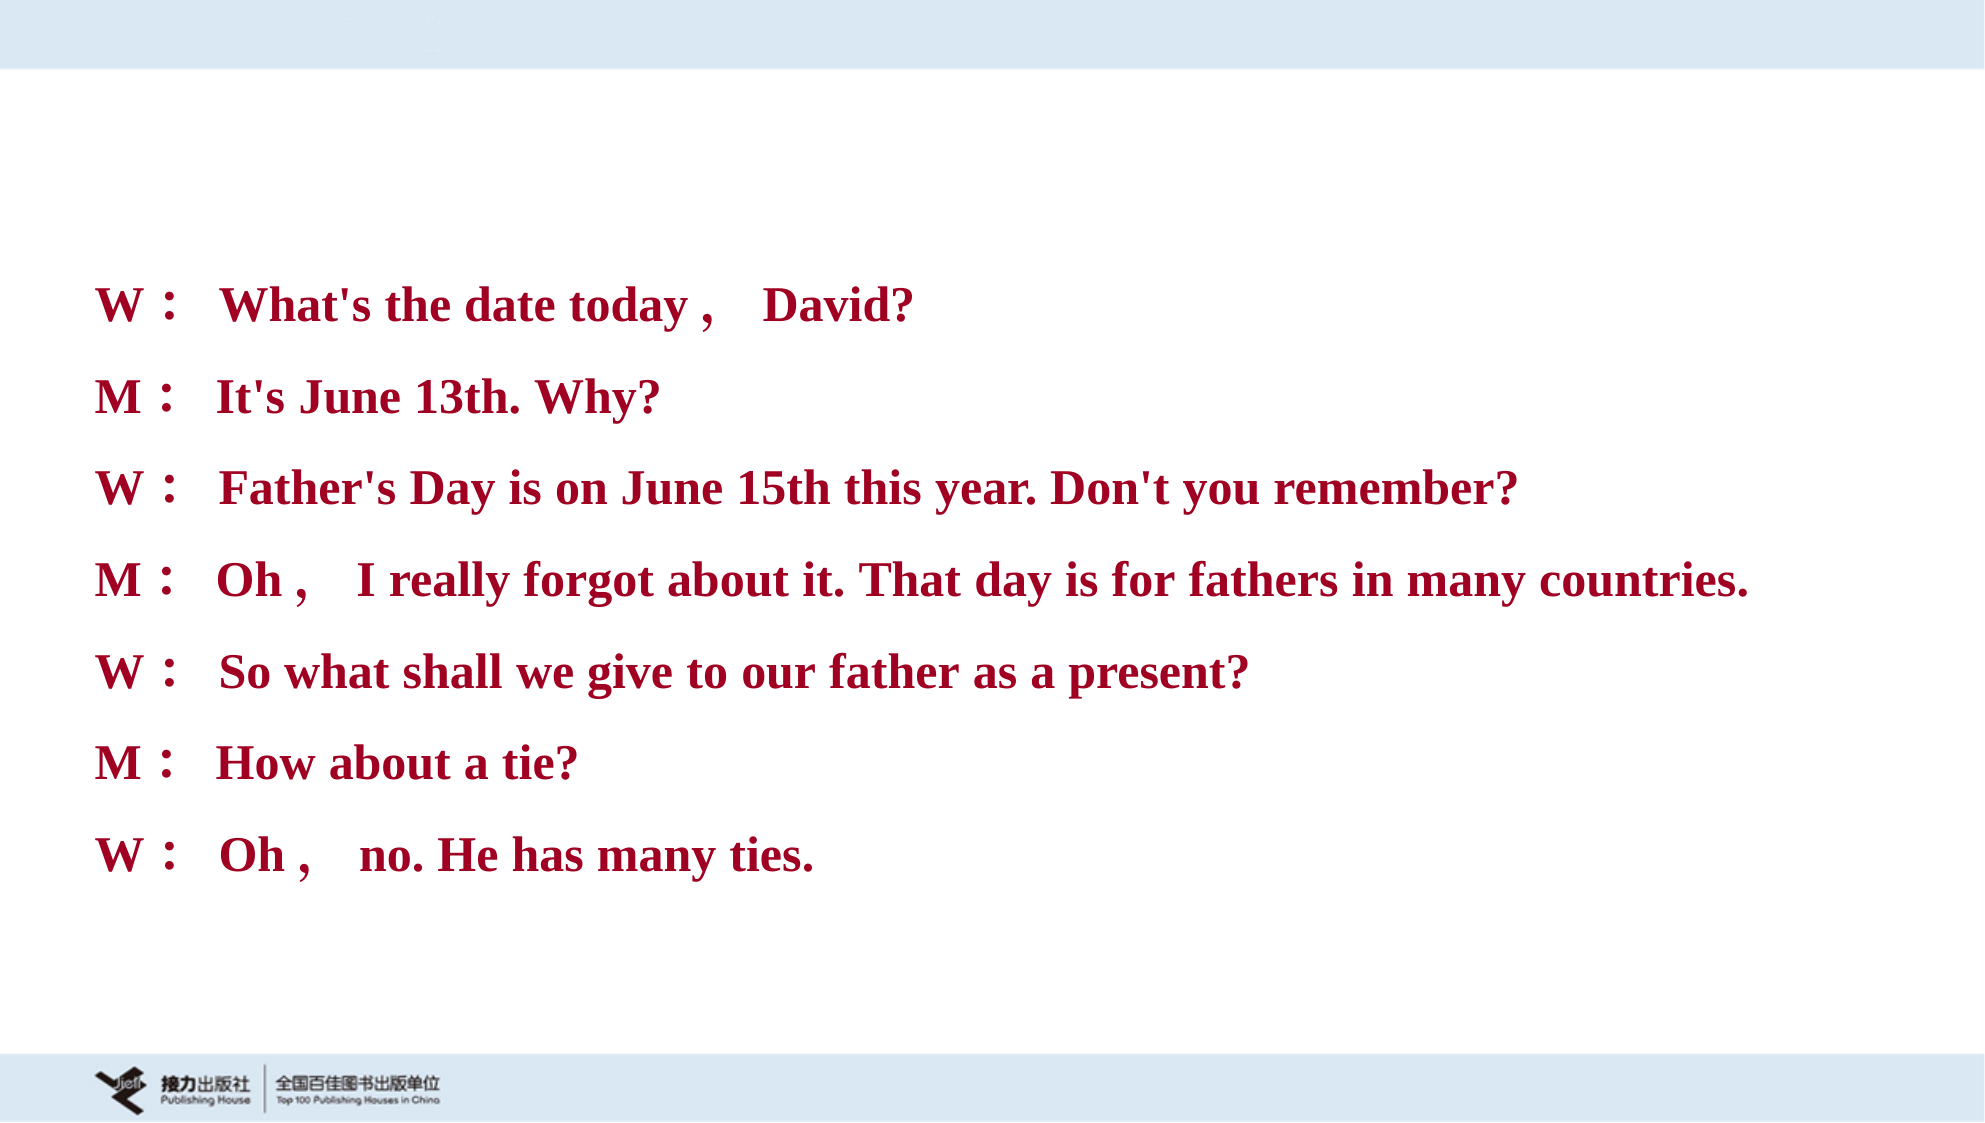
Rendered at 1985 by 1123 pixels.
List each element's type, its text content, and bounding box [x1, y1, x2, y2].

text_box W：What's the date today，David? M：It's June 13th. Why? W：Father's Day is on June 15th this year. Don't you remember? M：Oh，I really forgot about it. That day is for fathers in many countries. W：So what shall we give to our father as a present? M：How about a tie? W：Oh，no. He has many ties. [94, 239, 1892, 882]
picture [0, 0, 1985, 1122]
